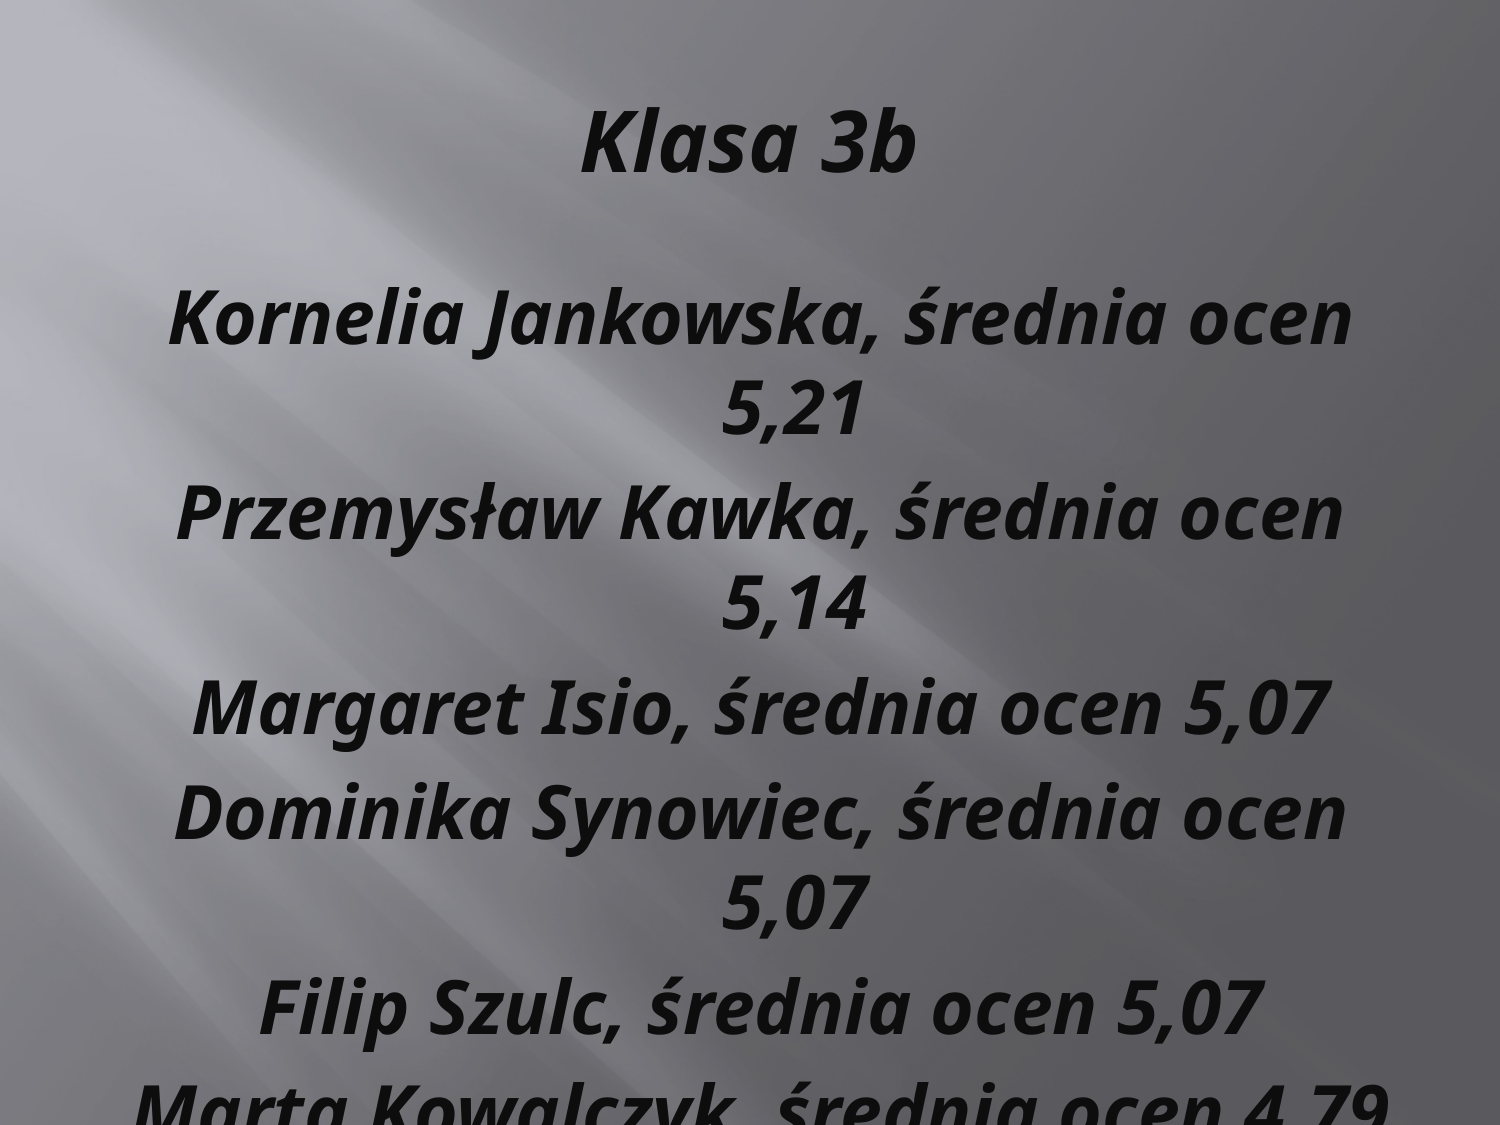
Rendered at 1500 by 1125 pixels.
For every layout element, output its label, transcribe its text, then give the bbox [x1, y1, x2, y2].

list Kornelia Jankowska, średnia ocen 5,21 Przemysław Kawka, średnia ocen 5,14 Margaret Isio, średnia ocen 5,07 Dominika Synowiec, średnia ocen 5,07 Filip Szulc, średnia ocen 5,07 Marta Kowalczyk, średnia ocen 4,79 [75, 262, 1425, 1035]
title Klasa 3b [75, 45, 1425, 233]
